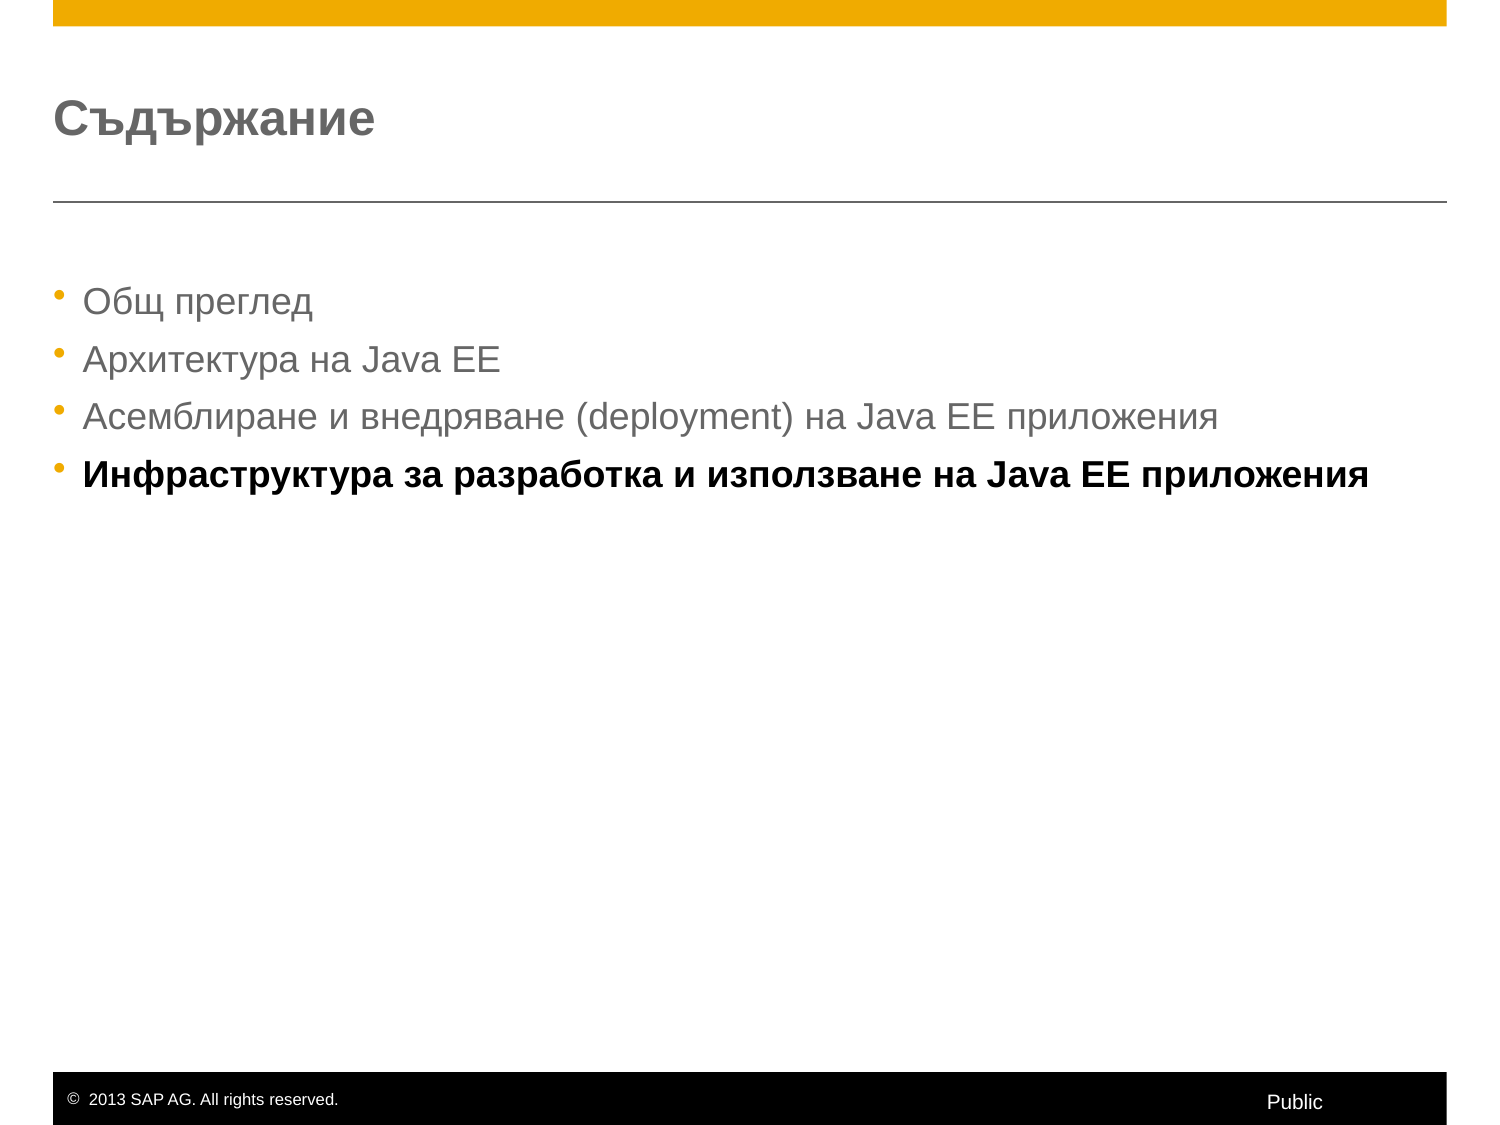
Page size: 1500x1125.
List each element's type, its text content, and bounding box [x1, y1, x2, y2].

list Общ преглед Aрхитектура на Java EE Асемблиране и внедряване (deployment) на Java EE приложения Инфраструктура за разработка и използване на Java EE приложения [53, 277, 1447, 907]
title Съдържание [53, 53, 1447, 178]
